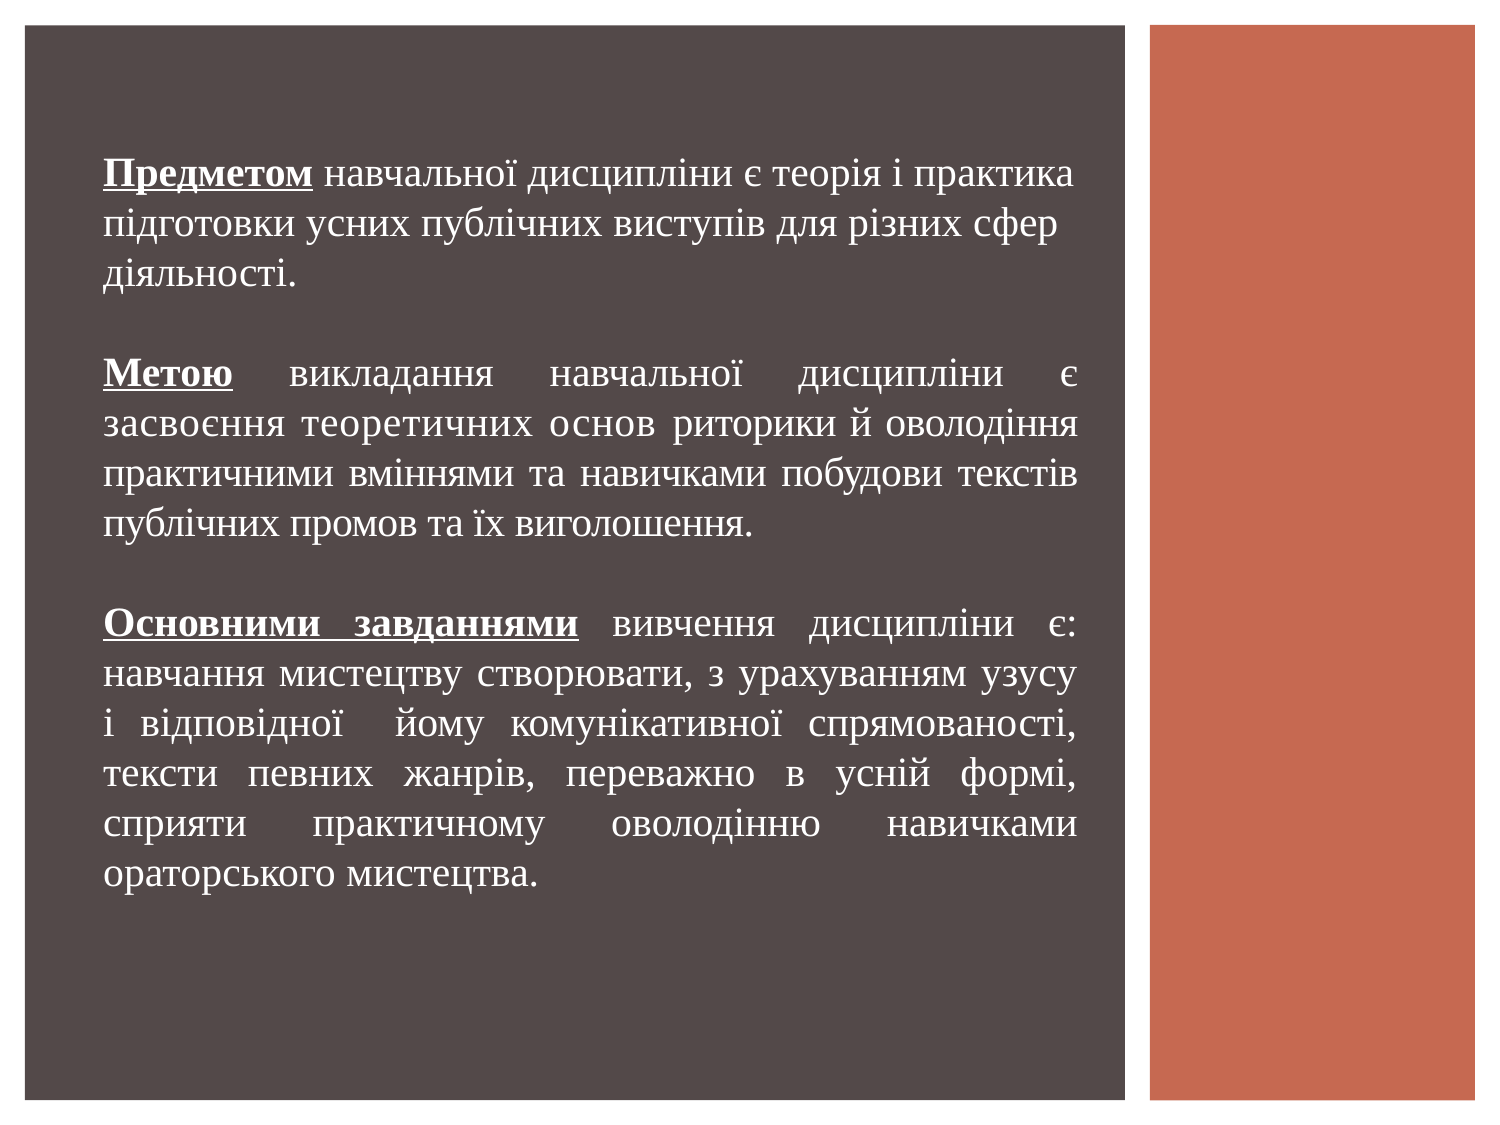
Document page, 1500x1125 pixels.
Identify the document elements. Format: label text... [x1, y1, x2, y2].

text_box Предметом навчальної дисципліни є теорія і практика підготовки усних публічних виступів для різних сфер діяльності. Метою викладання навчальної дисципліни є засвоєння теоретичних основ риторики й оволодіння практичними вміннями та навичками побудови текстів публічних промов та їх виголошення. Основними завданнями вивчення дисципліни є: навчання мистецтву створювати, з урахуванням узусу і відповідної йому комунікативної спрямованості, тексти певних жанрів, переважно в усній формі, сприяти практичному оволодінню навичками ораторського мистецтва. [88, 137, 1093, 903]
